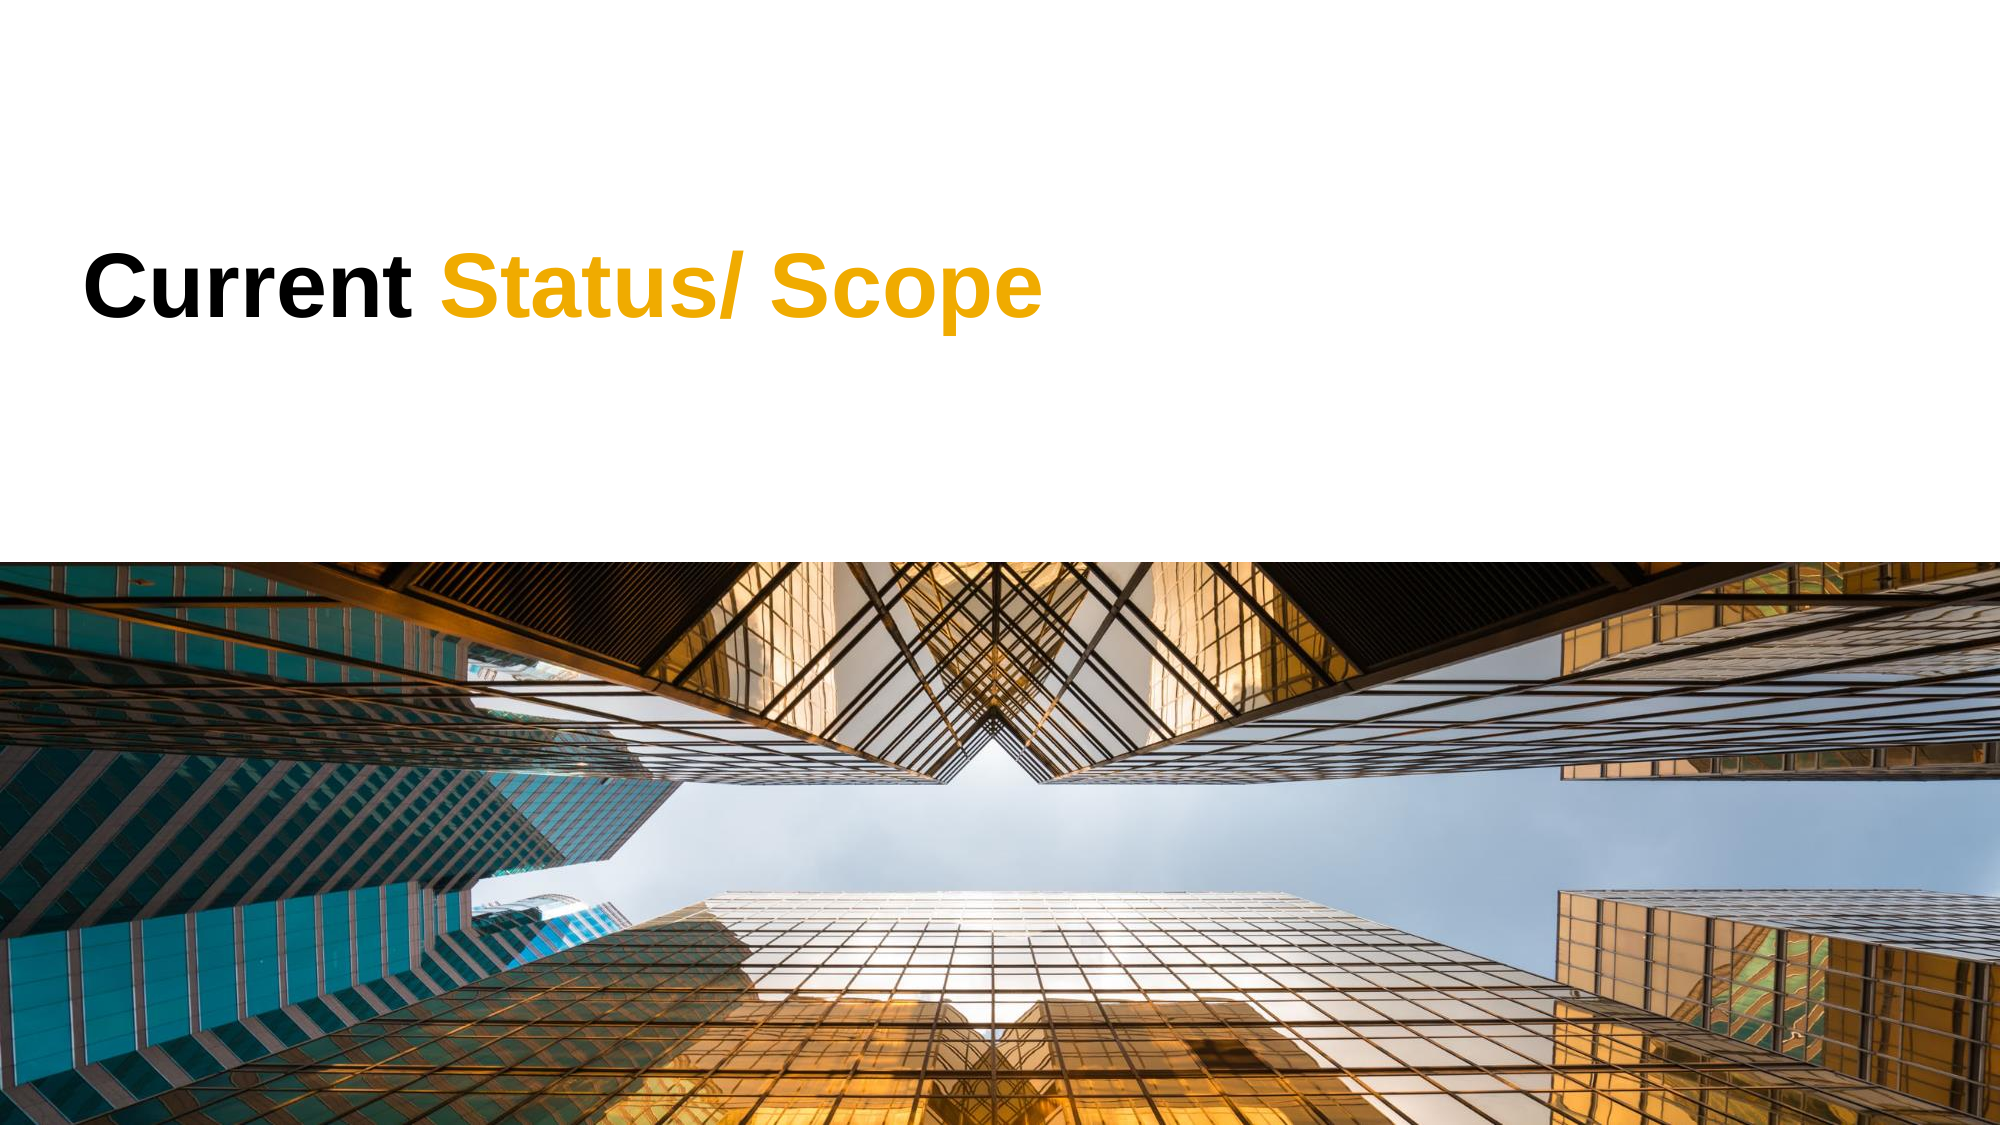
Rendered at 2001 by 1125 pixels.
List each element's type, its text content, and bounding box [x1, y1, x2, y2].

title Current Status/ Scope [82, 225, 1917, 337]
picture [0, 561, 2000, 1125]
